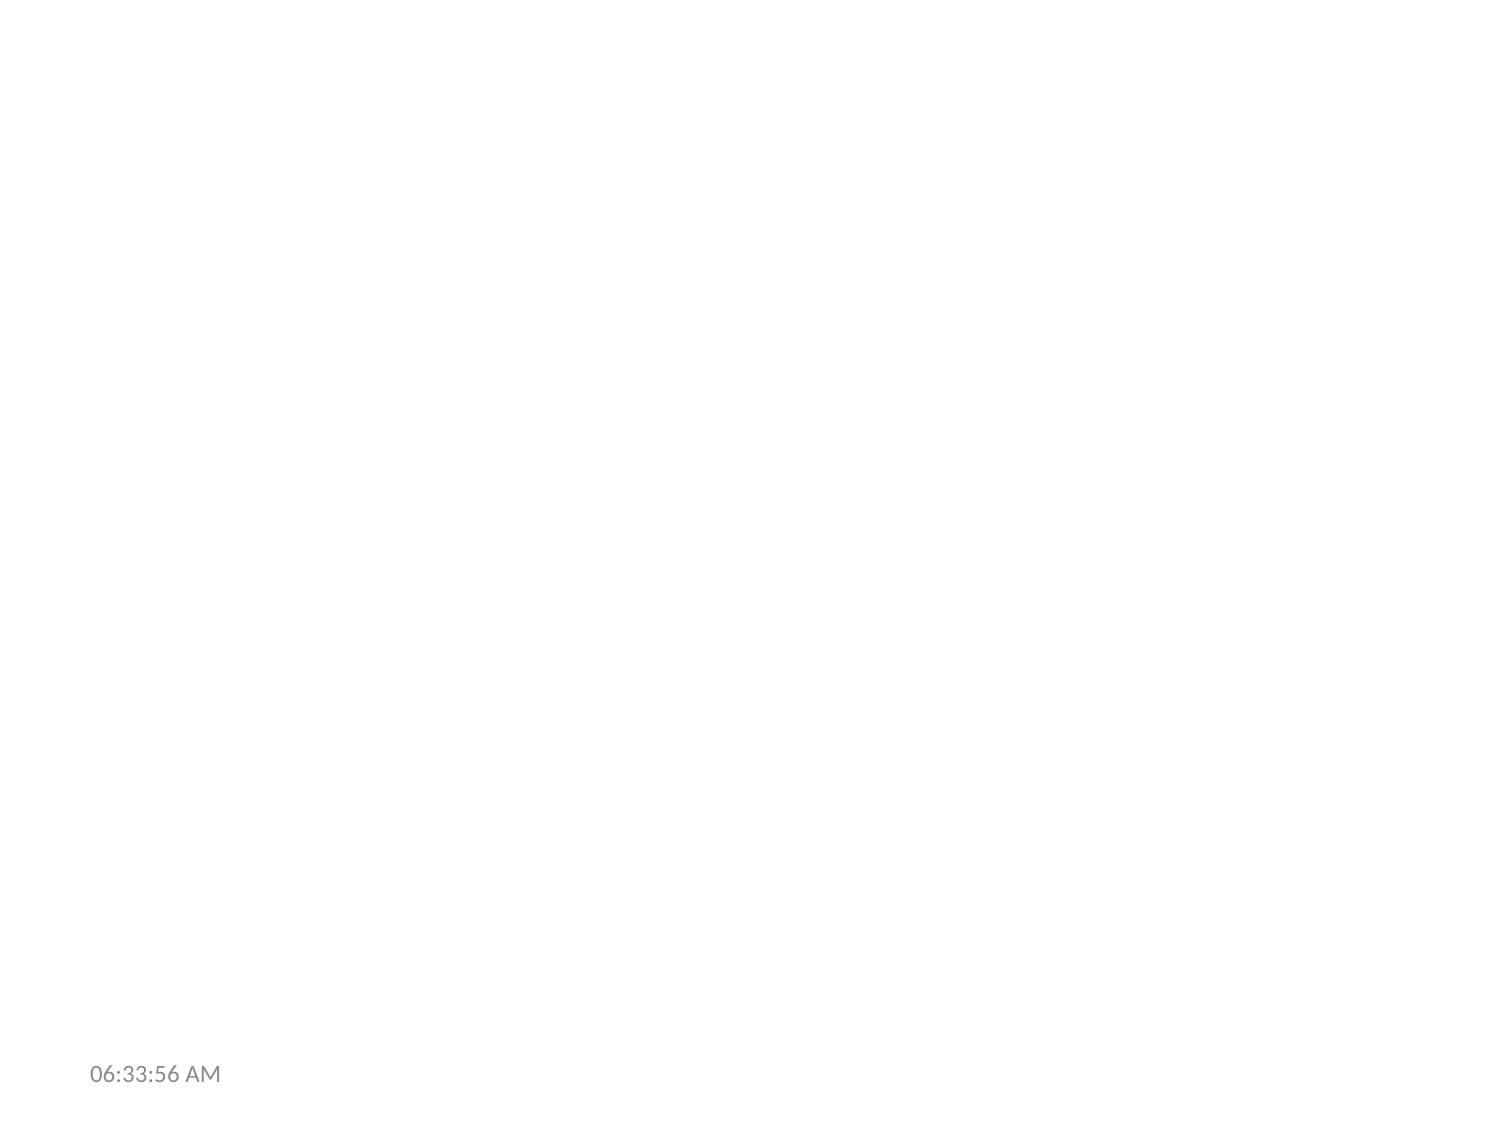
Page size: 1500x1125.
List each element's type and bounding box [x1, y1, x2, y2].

slide_number [75, 1042, 425, 1103]
